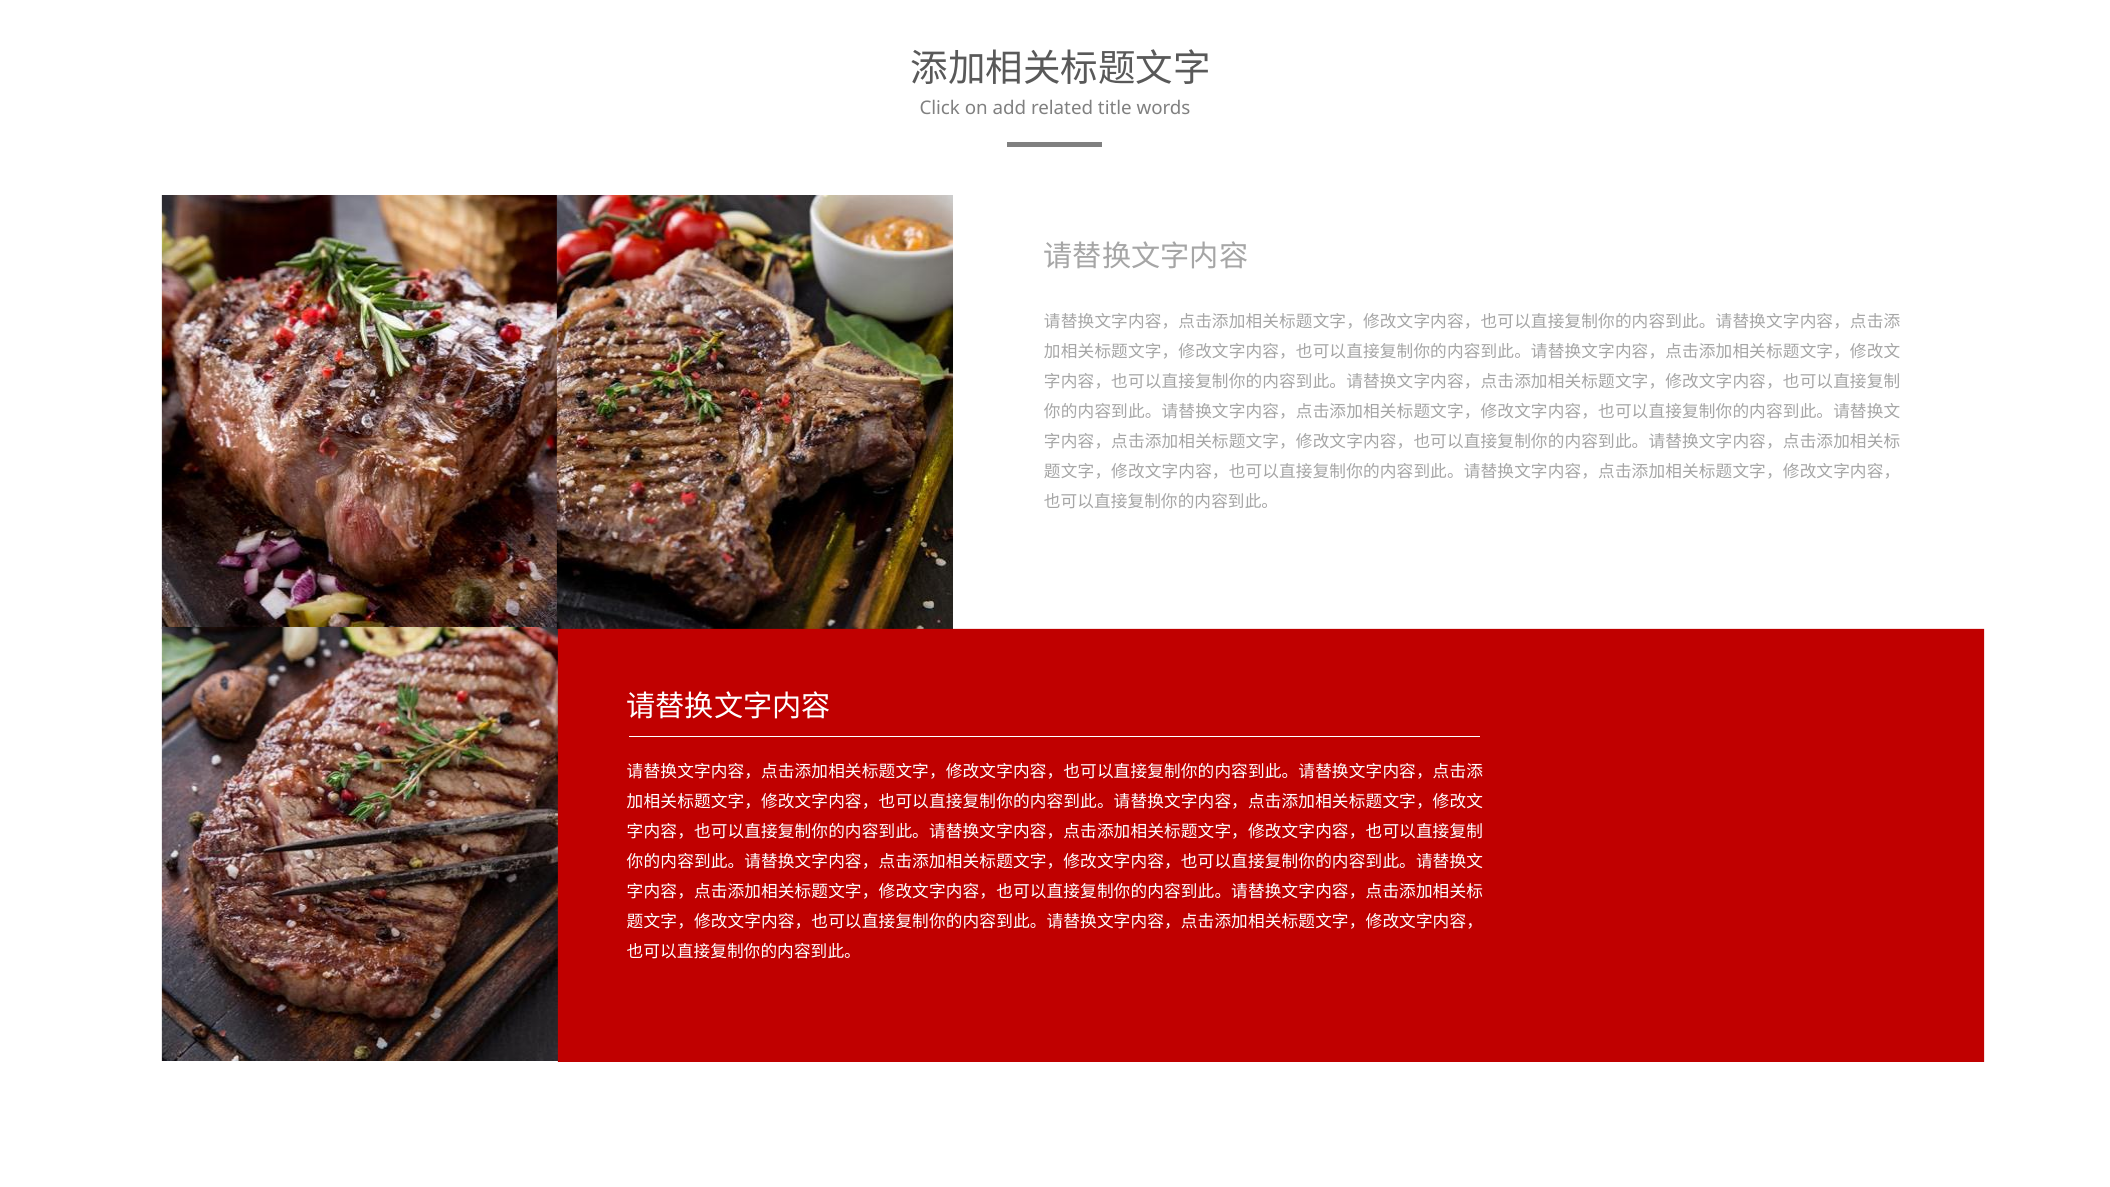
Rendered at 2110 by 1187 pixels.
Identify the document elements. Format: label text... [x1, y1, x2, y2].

text_box [556, 195, 954, 630]
text_box 请替换文字内容 [610, 679, 916, 739]
text_box 请替换文字内容，点击添加相关标题文字，修改文字内容，也可以直接复制你的内容到此。请替换文字内容，点击添加相关标题文字，修改文字内容，也可以直接复制你的内容到此。请替换文字内容，点击添加相关标题文字，修改文字内容，也可以直接复制你的内容到此。请替换文字内容，点击添加相关标题文字，修改文字内容，也可以直接复制你的内容到此。请替换文字内容，点击添加相关标题文字，修改文字内容，也可以直接复制你的内容到此。请替换文字内容，点击添加相关标题文字，修改文字内容，也可以直接复制你的内容到此。请替换文字内容，点击添加相关标题文字，修改文字内容，也可以直接复制你的内容到此。请替换文字内容，点击添加相关标题文字，修改文字内容，也可以直接复制你的内容到此。 [1028, 293, 1917, 537]
text_box 请替换文字内容 [1027, 229, 1333, 289]
text_box [161, 627, 557, 1062]
text_box [161, 195, 556, 627]
text_box 添加相关标题文字 [877, 37, 1245, 95]
text_box [557, 628, 1985, 1062]
text_box Click on add related title words [877, 89, 1232, 124]
text_box 请替换文字内容，点击添加相关标题文字，修改文字内容，也可以直接复制你的内容到此。请替换文字内容，点击添加相关标题文字，修改文字内容，也可以直接复制你的内容到此。请替换文字内容，点击添加相关标题文字，修改文字内容，也可以直接复制你的内容到此。请替换文字内容，点击添加相关标题文字，修改文字内容，也可以直接复制你的内容到此。请替换文字内容，点击添加相关标题文字，修改文字内容，也可以直接复制你的内容到此。请替换文字内容，点击添加相关标题文字，修改文字内容，也可以直接复制你的内容到此。请替换文字内容，点击添加相关标题文字，修改文字内容，也可以直接复制你的内容到此。请替换文字内容，点击添加相关标题文字，修改文字内容，也可以直接复制你的内容到此。 [610, 743, 1500, 987]
